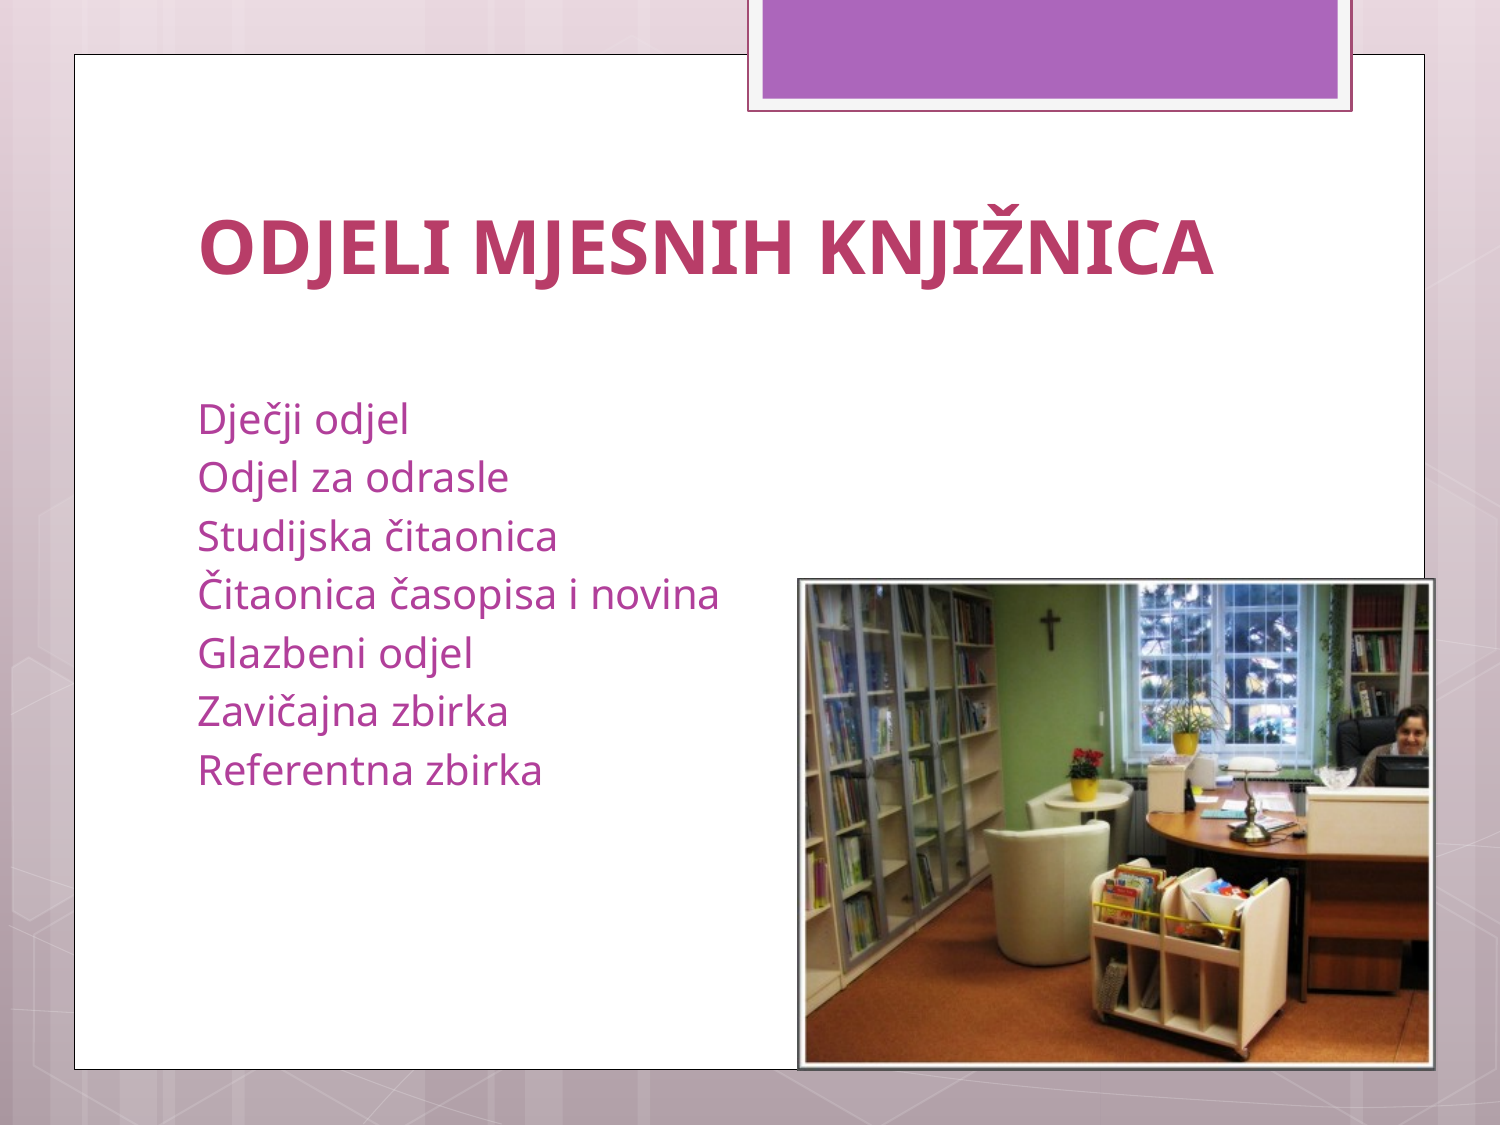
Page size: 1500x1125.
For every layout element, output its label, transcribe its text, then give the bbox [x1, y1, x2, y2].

list Dječji odjel Odjel za odrasle Studijska čitaonica Čitaonica časopisa i novina Glazbeni odjel Zavičajna zbirka Referentna zbirka [171, 385, 1283, 961]
picture [796, 578, 1436, 1071]
title ODJELI MJESNIH KNJIŽNICA [183, 149, 1336, 337]
